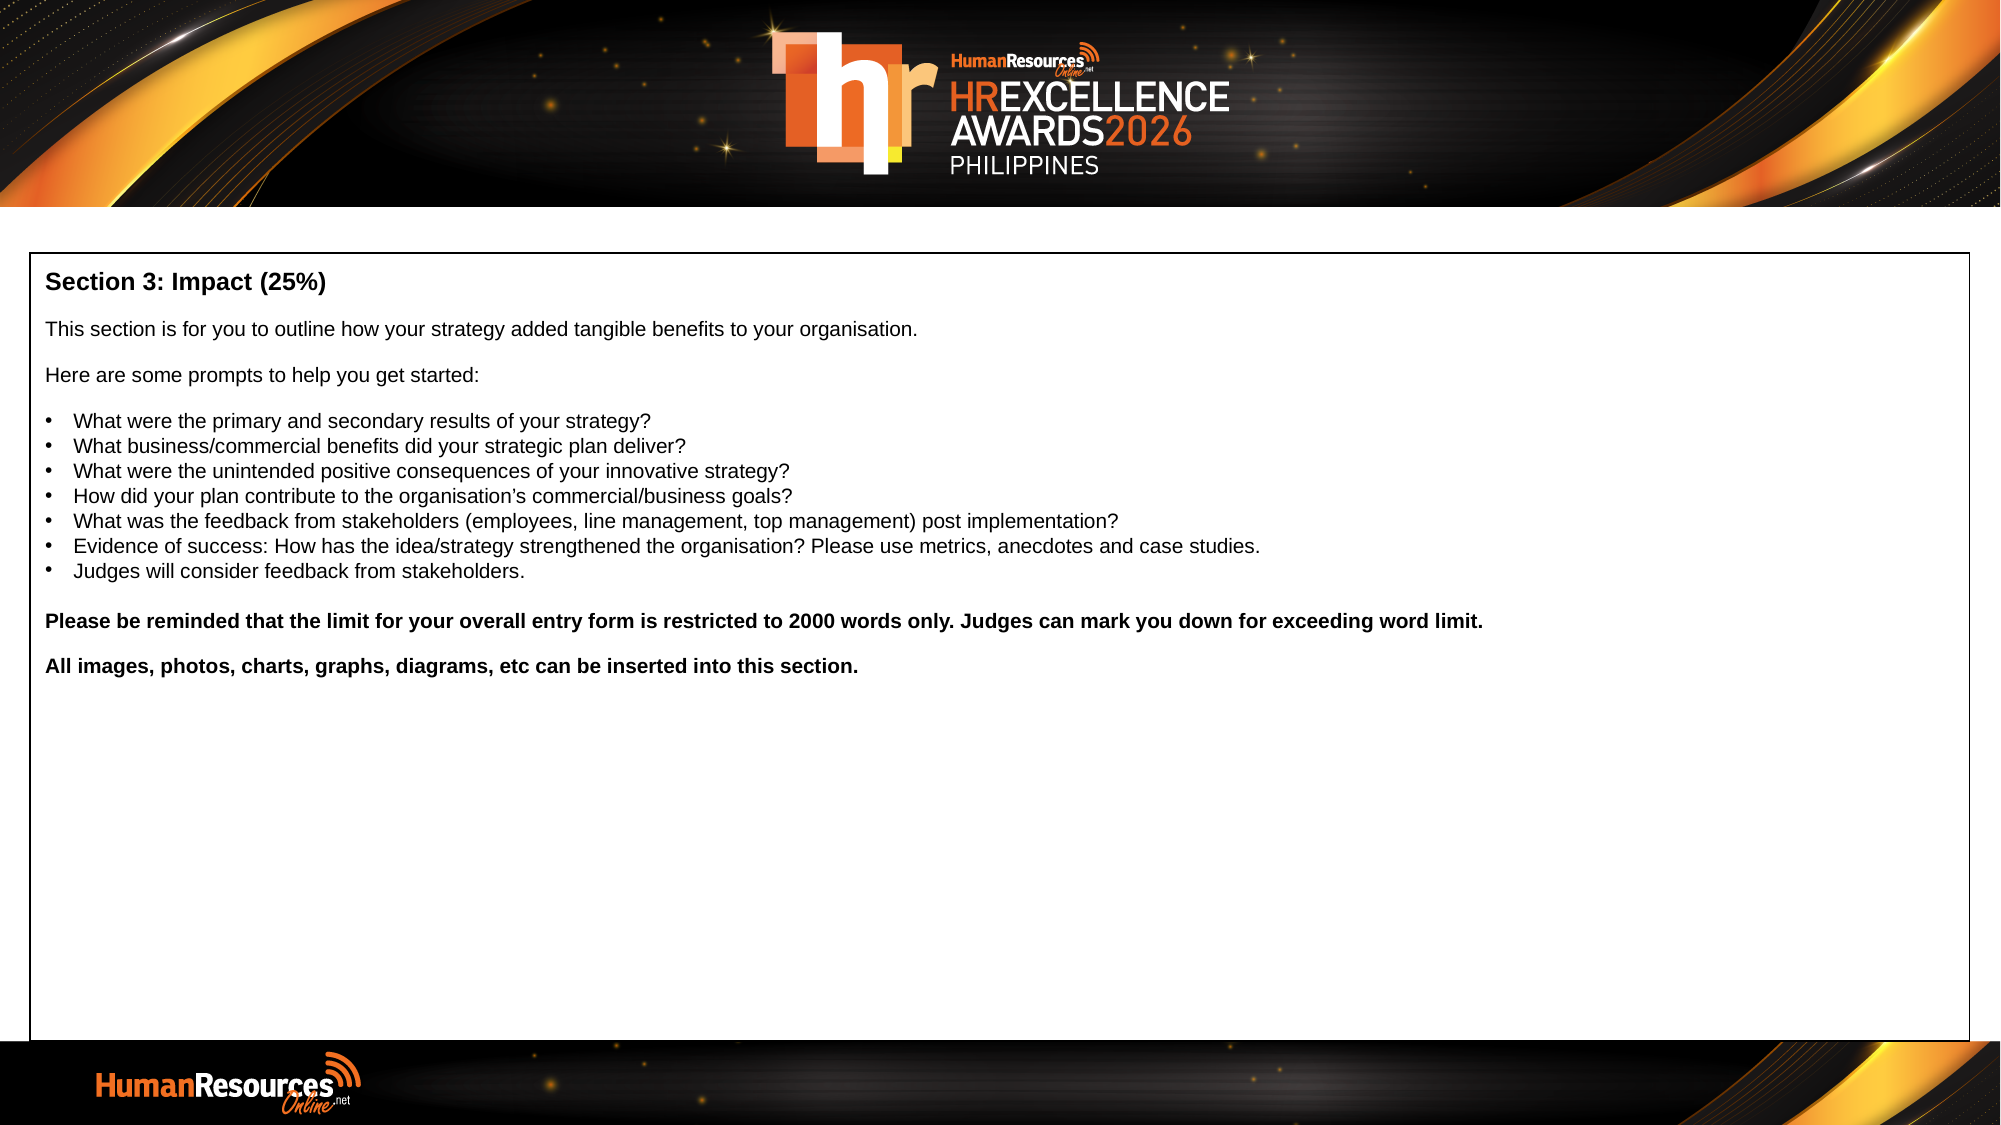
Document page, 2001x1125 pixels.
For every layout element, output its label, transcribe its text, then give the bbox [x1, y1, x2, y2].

text_box Section 3: Impact (25%) This section is for you to outline how your strategy added tangible benefits to your organisation. Here are some prompts to help you get started: What were the primary and secondary results of your strategy? What business/commercial benefits did your strategic plan deliver? What were the unintended positive consequences of your innovative strategy? How did your plan contribute to the organisation’s commercial/business goals? What was the feedback from stakeholders (employees, line management, top management) post implementation? Evidence of success: How has the idea/strategy strengthened the organisation? Please use metrics, anecdotes and case studies. Judges will consider feedback from stakeholders. Please be reminded that the limit for your overall entry form is restricted to 2000 words only. Judges can mark you down for exceeding word limit. All images, photos, charts, graphs, diagrams, etc can be inserted into this section. [30, 253, 1970, 1042]
picture [0, 0, 2001, 1125]
